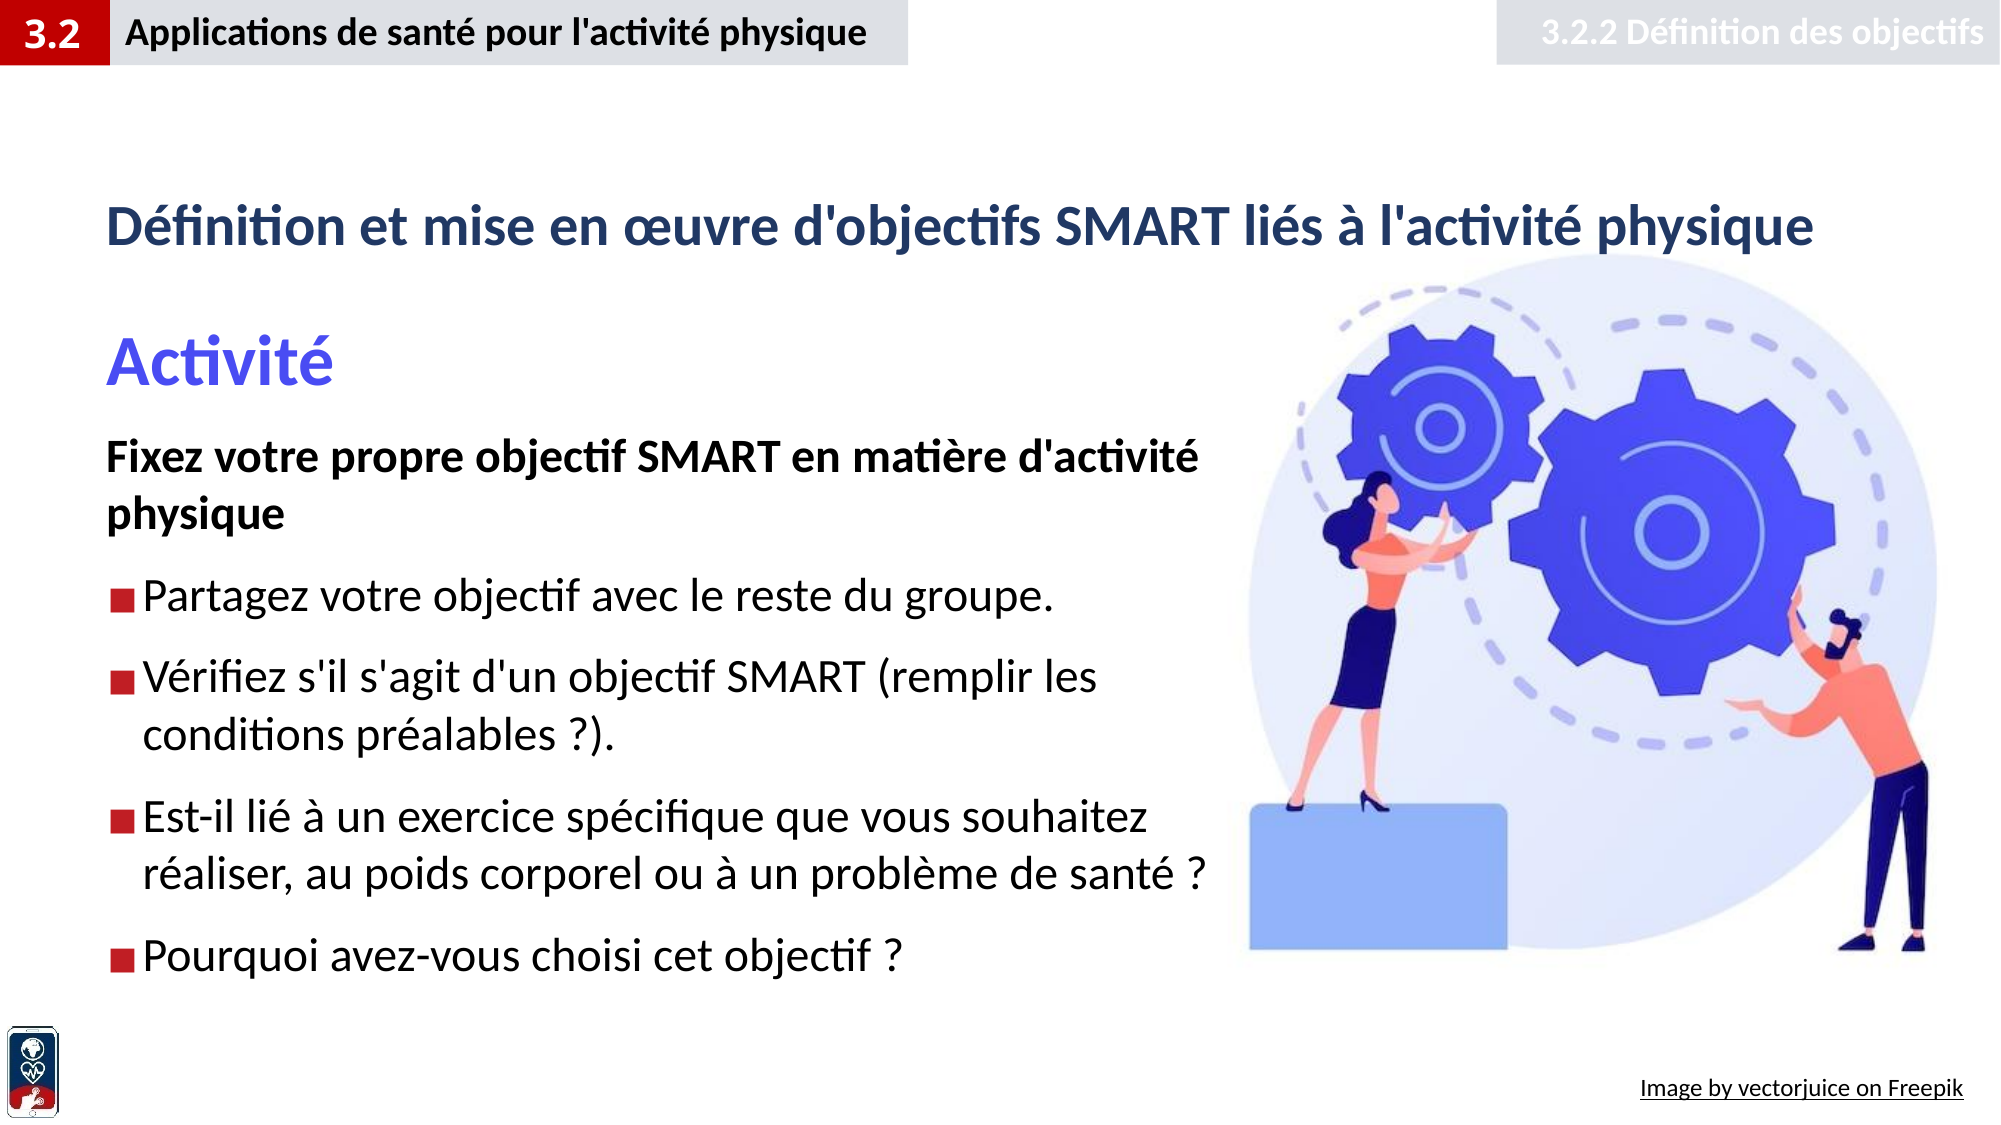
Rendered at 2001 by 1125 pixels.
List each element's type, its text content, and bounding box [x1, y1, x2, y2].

text_box [0, 0, 110, 66]
text_box Applications de santé pour l'activité physique [110, 0, 909, 66]
text_box 3.2.2 Définition des objectifs [1496, 0, 2000, 65]
picture [7, 1026, 59, 1118]
picture [1133, 140, 2000, 1065]
title Définition et mise en œuvre d'objectifs SMART liés à l'activité physique [91, 177, 1128, 277]
text_box 3.2 [9, 9, 102, 56]
list Activité Fixez votre propre objectif SMART en matière d'activité physique Partagez votre objectif avec le reste du groupe. Vérifiez s'il s'agit d'un objectif SMART (remplir les conditions préalables ?). Est-il lié à un exercice spécifique que vous souhaitez réaliser, au poids corporel ou à un problème de santé ? Pourquoi avez-vous choisi cet objectif ? [91, 306, 1128, 1025]
text_box Image by vectorjuice on Freepik [1448, 1073, 1979, 1110]
